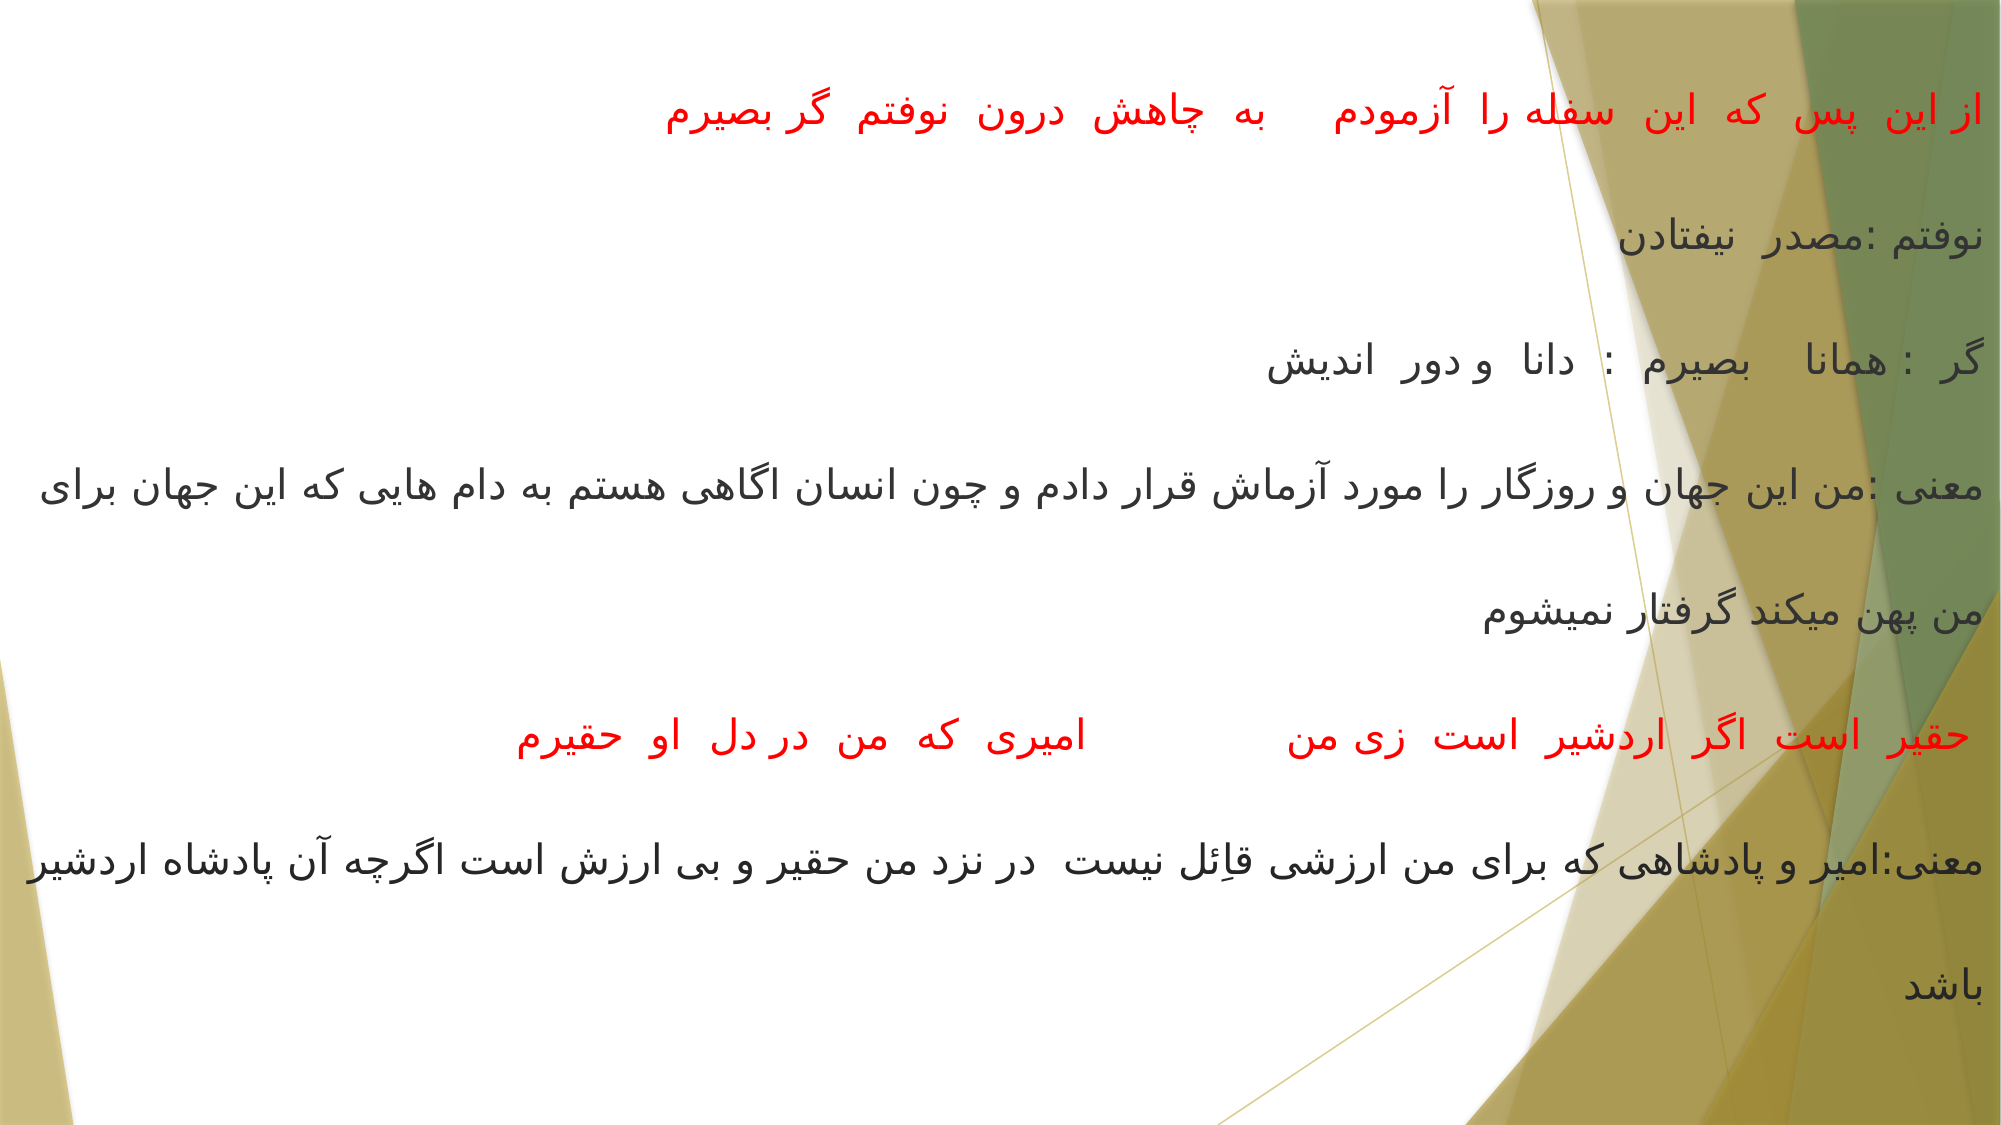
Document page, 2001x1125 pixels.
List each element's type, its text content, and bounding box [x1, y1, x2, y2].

title از این پس که این سفله را آزمودم به چاهش درون نوفتم گر بصیرم نوفتم :مصدر نیفتادن گر : همانا بصیرم : دانا و دور اندیش معنی :من این جهان و روزگار را مورد آزماش قرار دادم و چون انسان اگاهی هستم به دام هایی که این جهان برای من پهن میکند گرفتار نمیشوم حقیر است اگر اردشیر است زی من امیری که من در دل او حقیرم معنی:امیر و پادشاهی که برای من ارزشی قاِئل نیست در نزد من حقیر و بی ارزش است اگرچه آن پادشاه اردشیر باشد [0, 0, 2000, 1125]
